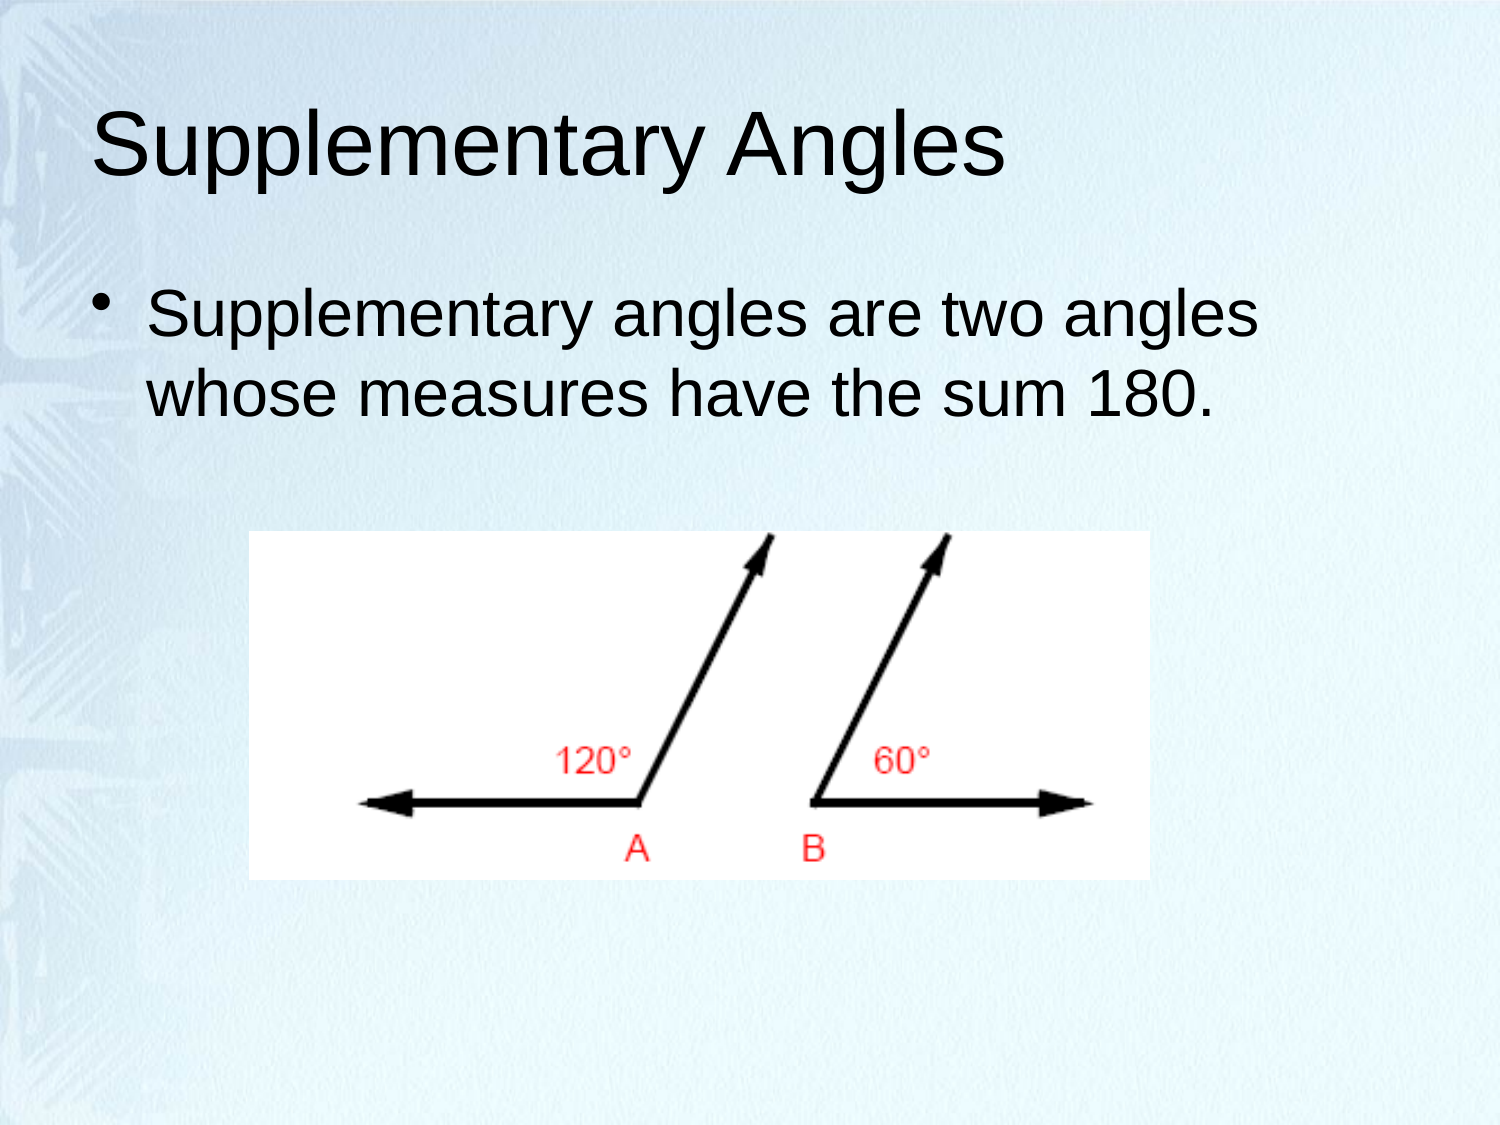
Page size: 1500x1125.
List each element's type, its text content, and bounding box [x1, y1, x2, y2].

title Supplementary Angles [74, 44, 1426, 233]
picture [0, 0, 1500, 1125]
list Supplementary angles are two angles whose measures have the sum 180. [74, 262, 1426, 1006]
